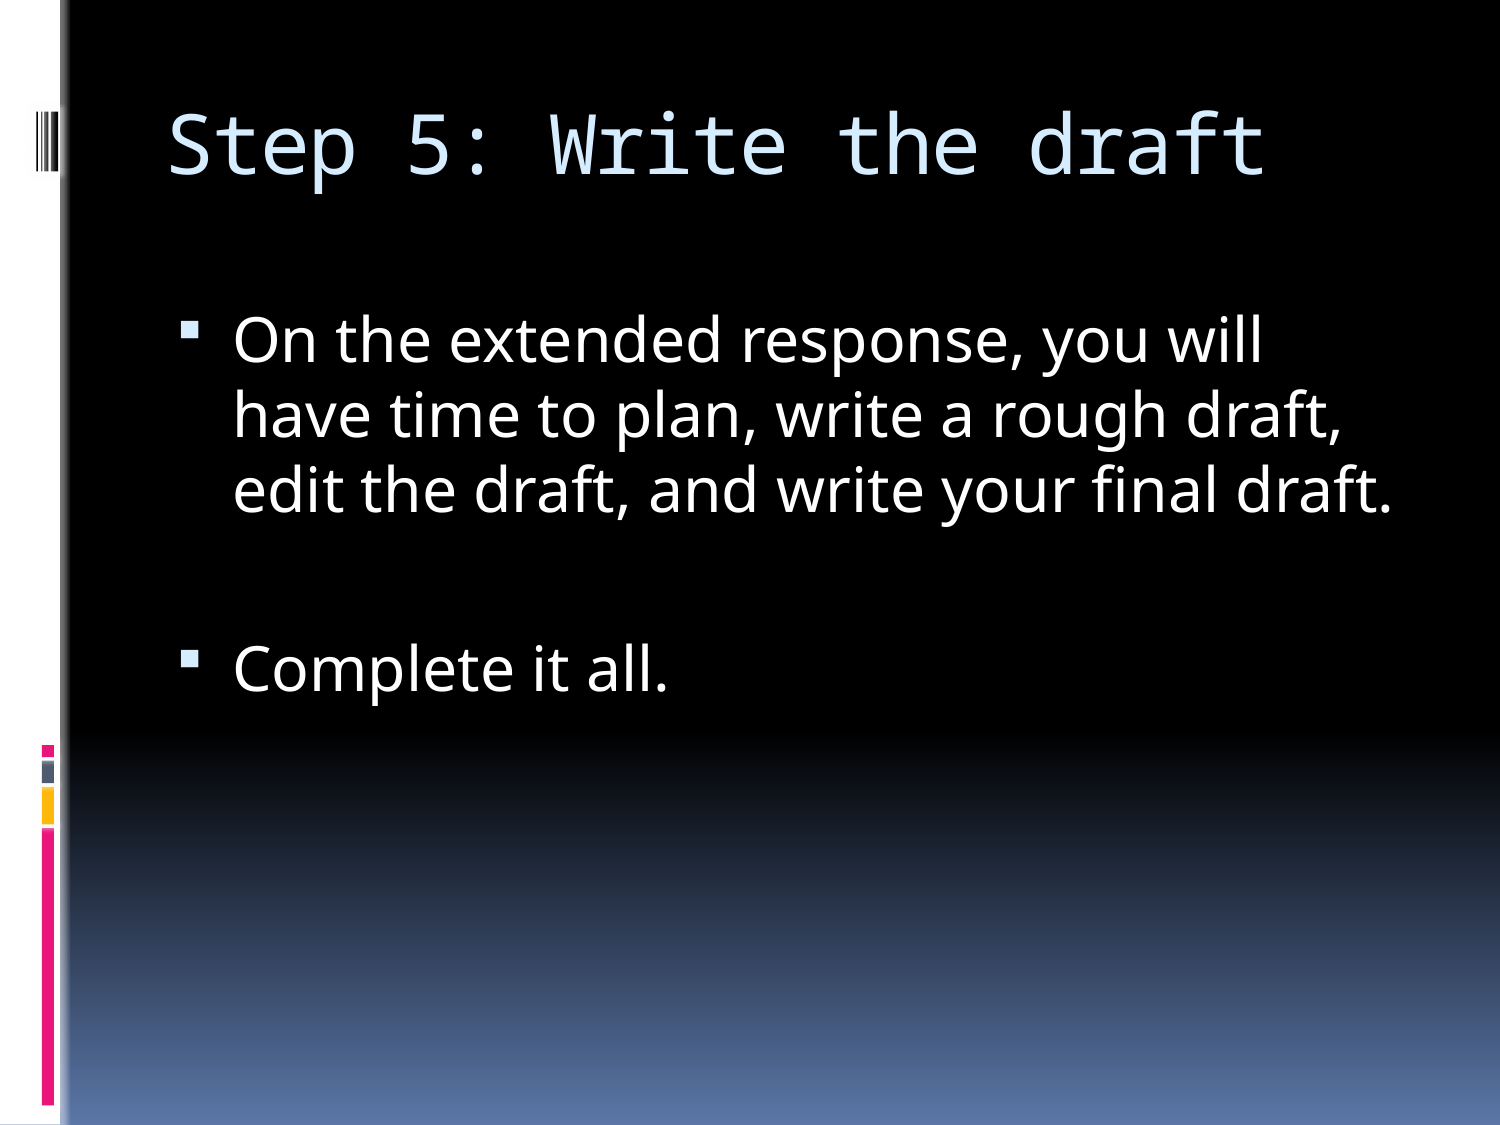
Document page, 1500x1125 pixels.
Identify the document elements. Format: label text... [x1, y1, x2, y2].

list On the extended response, you will have time to plan, write a rough draft, edit the draft, and write your final draft. Complete it all. [150, 292, 1425, 1043]
title Step 5: Write the draft [150, 83, 1425, 234]
